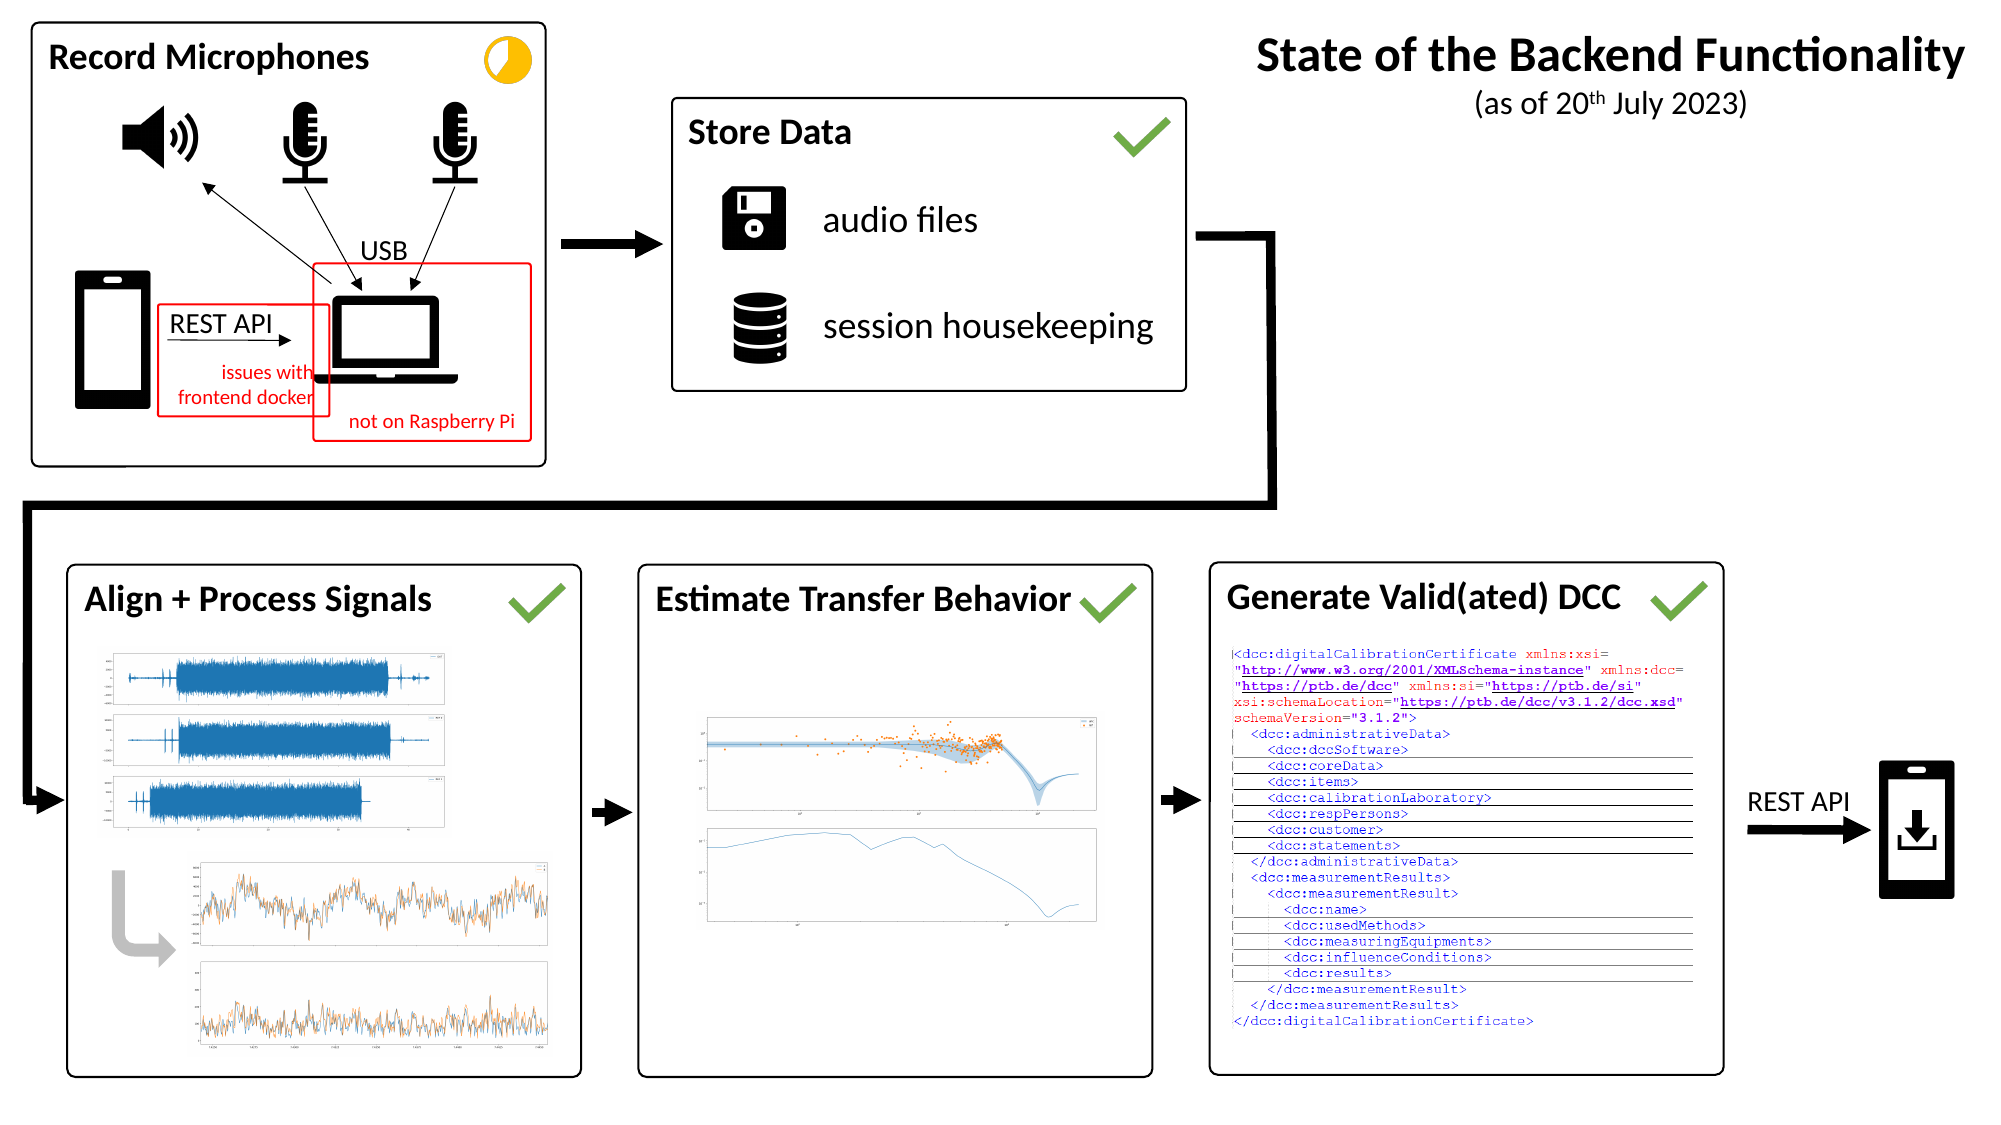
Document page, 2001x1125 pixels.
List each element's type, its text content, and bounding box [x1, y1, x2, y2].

picture [1649, 571, 1709, 631]
picture [1841, 754, 1992, 905]
picture [310, 264, 461, 415]
text_box [26, 234, 1274, 795]
picture [97, 646, 452, 838]
text_box Record Microphones [30, 21, 547, 468]
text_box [410, 186, 455, 291]
picture [1231, 646, 1693, 1030]
text_box audio files [807, 187, 994, 248]
picture [709, 173, 799, 263]
text_box Store Data [671, 96, 1188, 392]
picture [119, 92, 209, 182]
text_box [304, 186, 363, 291]
text_box issues with frontend docker [157, 303, 331, 418]
picture [1112, 107, 1172, 167]
picture [260, 97, 350, 186]
text_box Generate Valid(ated) DCC [1208, 561, 1725, 1076]
picture [478, 30, 538, 90]
picture [715, 283, 805, 373]
text_box REST API [1732, 774, 1841, 825]
text_box Align + Process Signals [66, 563, 583, 1079]
picture [696, 711, 1105, 930]
picture [410, 97, 500, 187]
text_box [202, 182, 332, 284]
text_box not on Raspberry Pi [312, 262, 532, 442]
text_box USB [363, 223, 410, 264]
text_box REST API [188, 297, 288, 303]
picture [186, 851, 553, 1057]
picture [1078, 573, 1138, 633]
picture [36, 264, 188, 415]
text_box Estimate Transfer Behavior [637, 563, 1154, 1079]
text_box [110, 869, 178, 971]
text_box session housekeeping [808, 293, 1076, 354]
text_box State of the Backend Functionality (as of 20th July 2023) [1241, 14, 1981, 129]
picture [507, 573, 567, 633]
